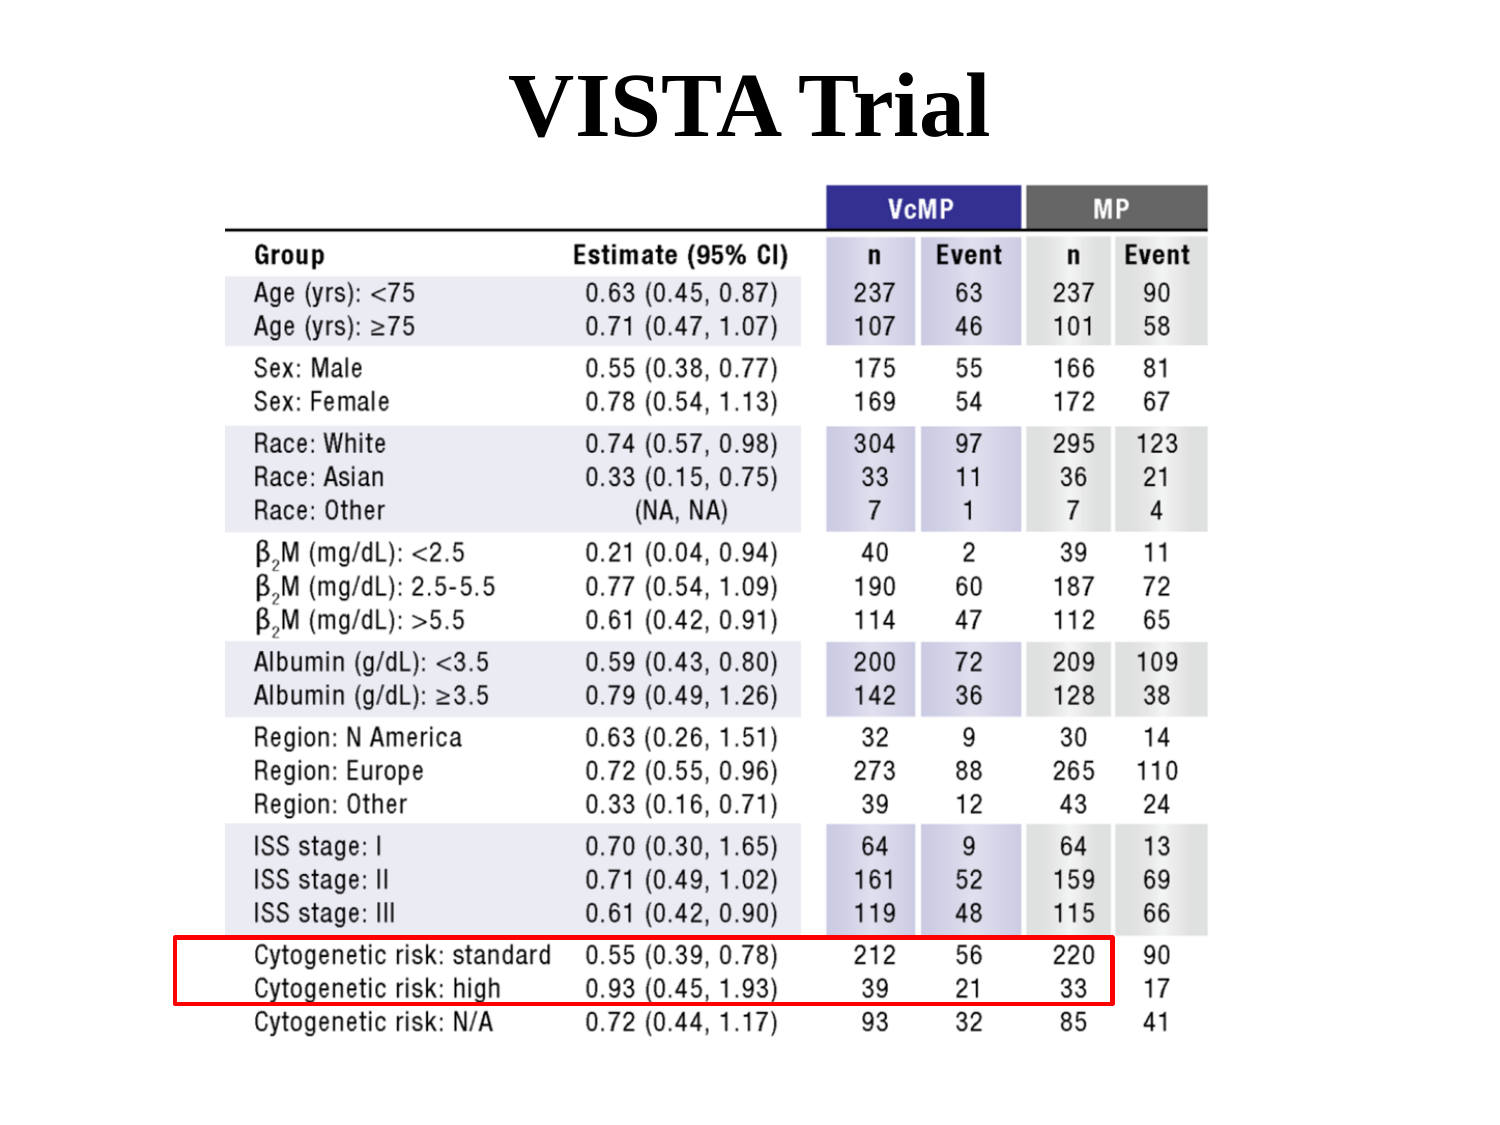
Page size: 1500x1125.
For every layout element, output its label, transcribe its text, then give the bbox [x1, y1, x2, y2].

title VISTA Trial [75, 24, 1425, 175]
picture [224, 174, 1262, 1059]
text_box [174, 937, 219, 1004]
